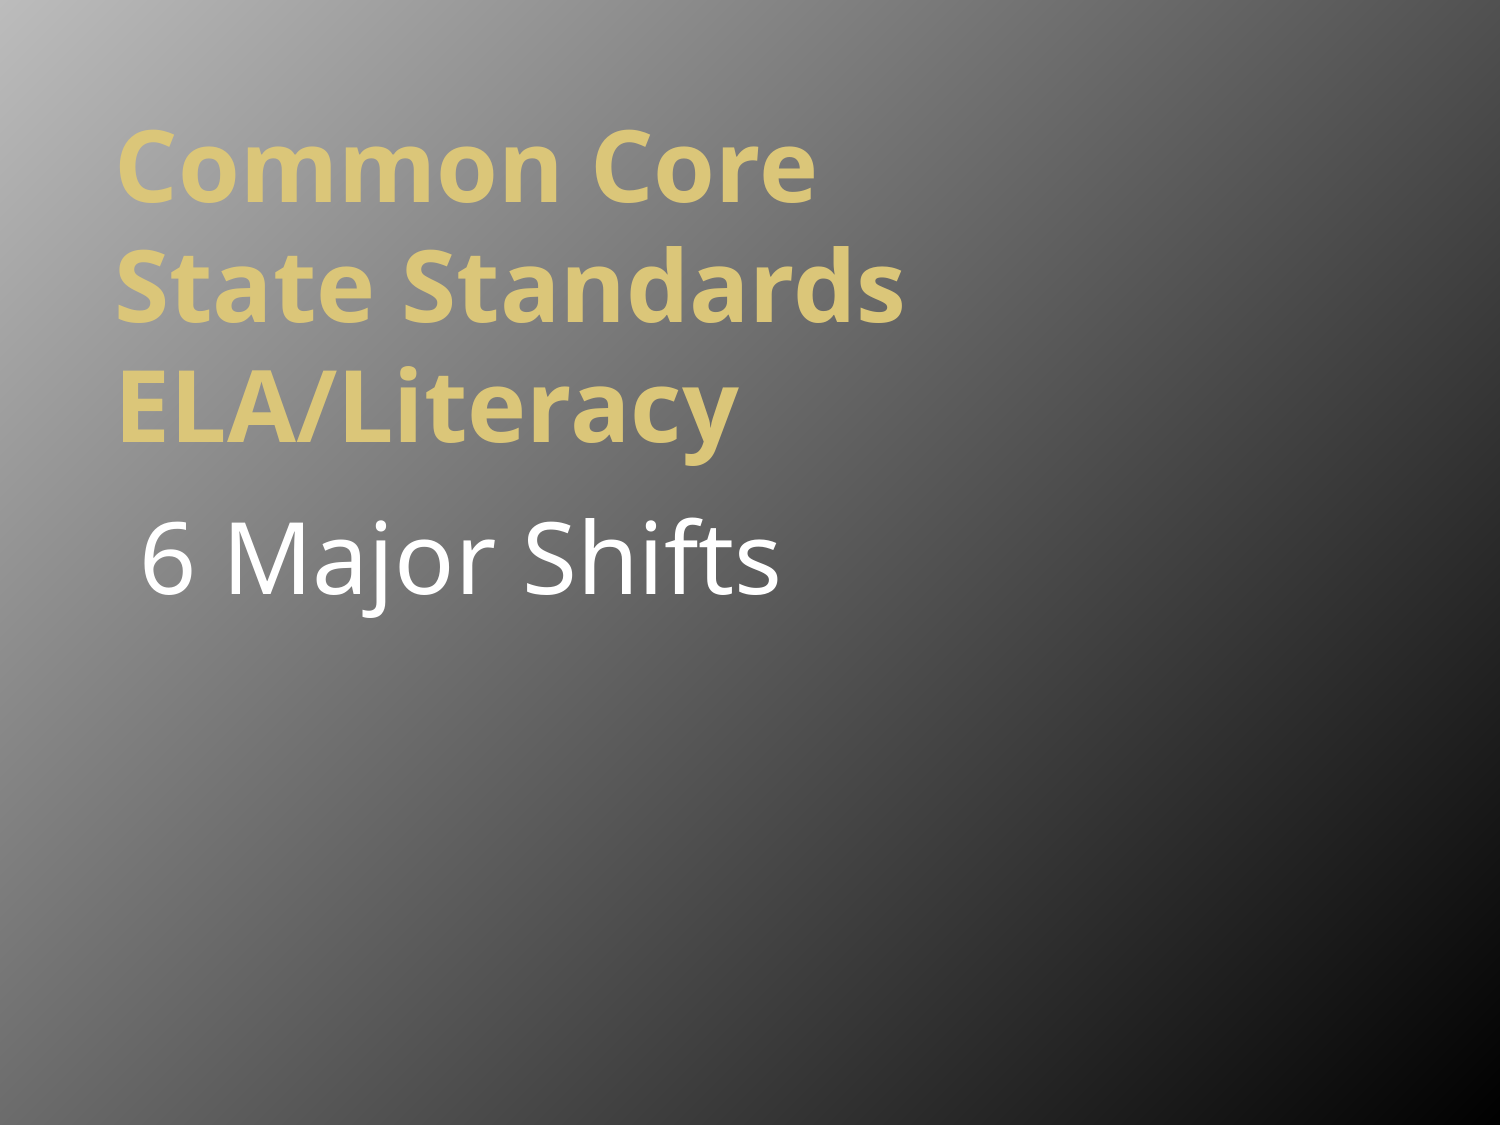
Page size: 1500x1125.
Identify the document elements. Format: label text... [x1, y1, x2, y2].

title Common Core State Standards ELA/Literacy [99, 162, 1263, 463]
list 6 Major Shifts [112, 487, 1400, 736]
